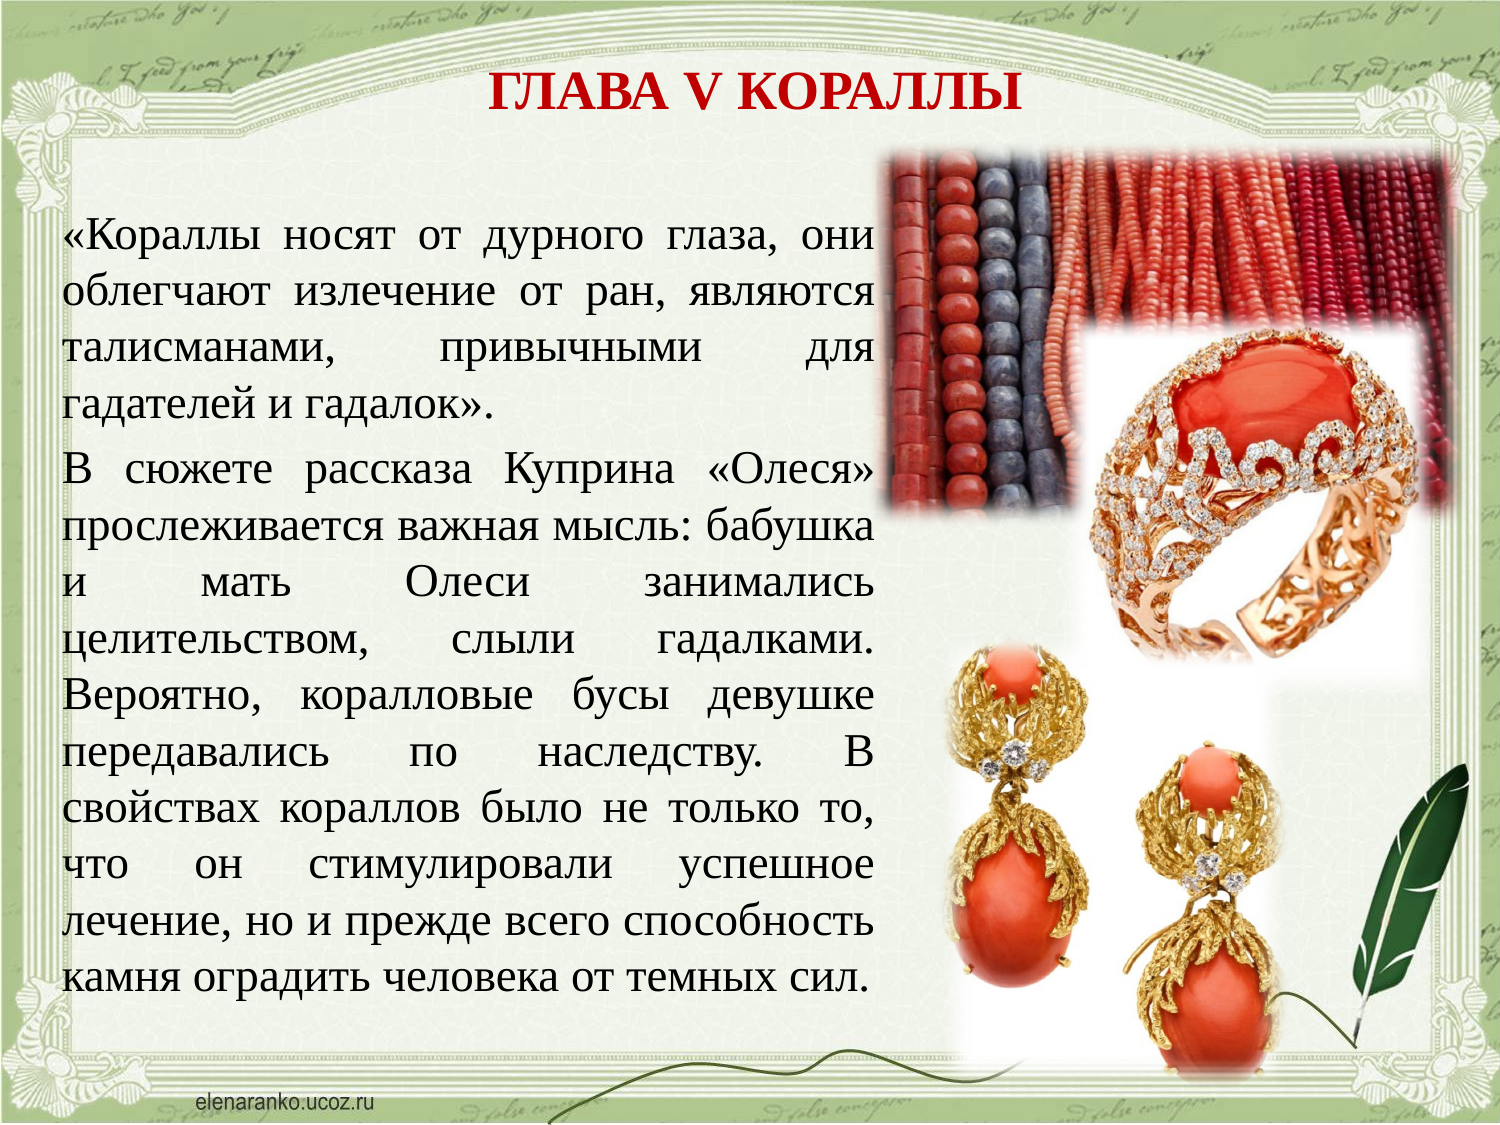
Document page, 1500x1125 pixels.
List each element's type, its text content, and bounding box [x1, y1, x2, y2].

title Глава V кораллы [118, 46, 1394, 129]
picture [0, 0, 1500, 1125]
list «Кораллы носят от дурного глаза, они облегчают излечение от ран, являются талисманами, привычными для гадателей и гадалок». В сюжете рассказа Куприна «Олеся» прослеживается важная мысль: бабушка и мать Олеси занимались целительством, слыли гадалками. Вероятно, коралловые бусы девушке передавались по наследству. В свойствах кораллов было не только то, что он стимулировали успешное лечение, но и прежде всего способность камня оградить человека от темных сил. [46, 128, 891, 1125]
